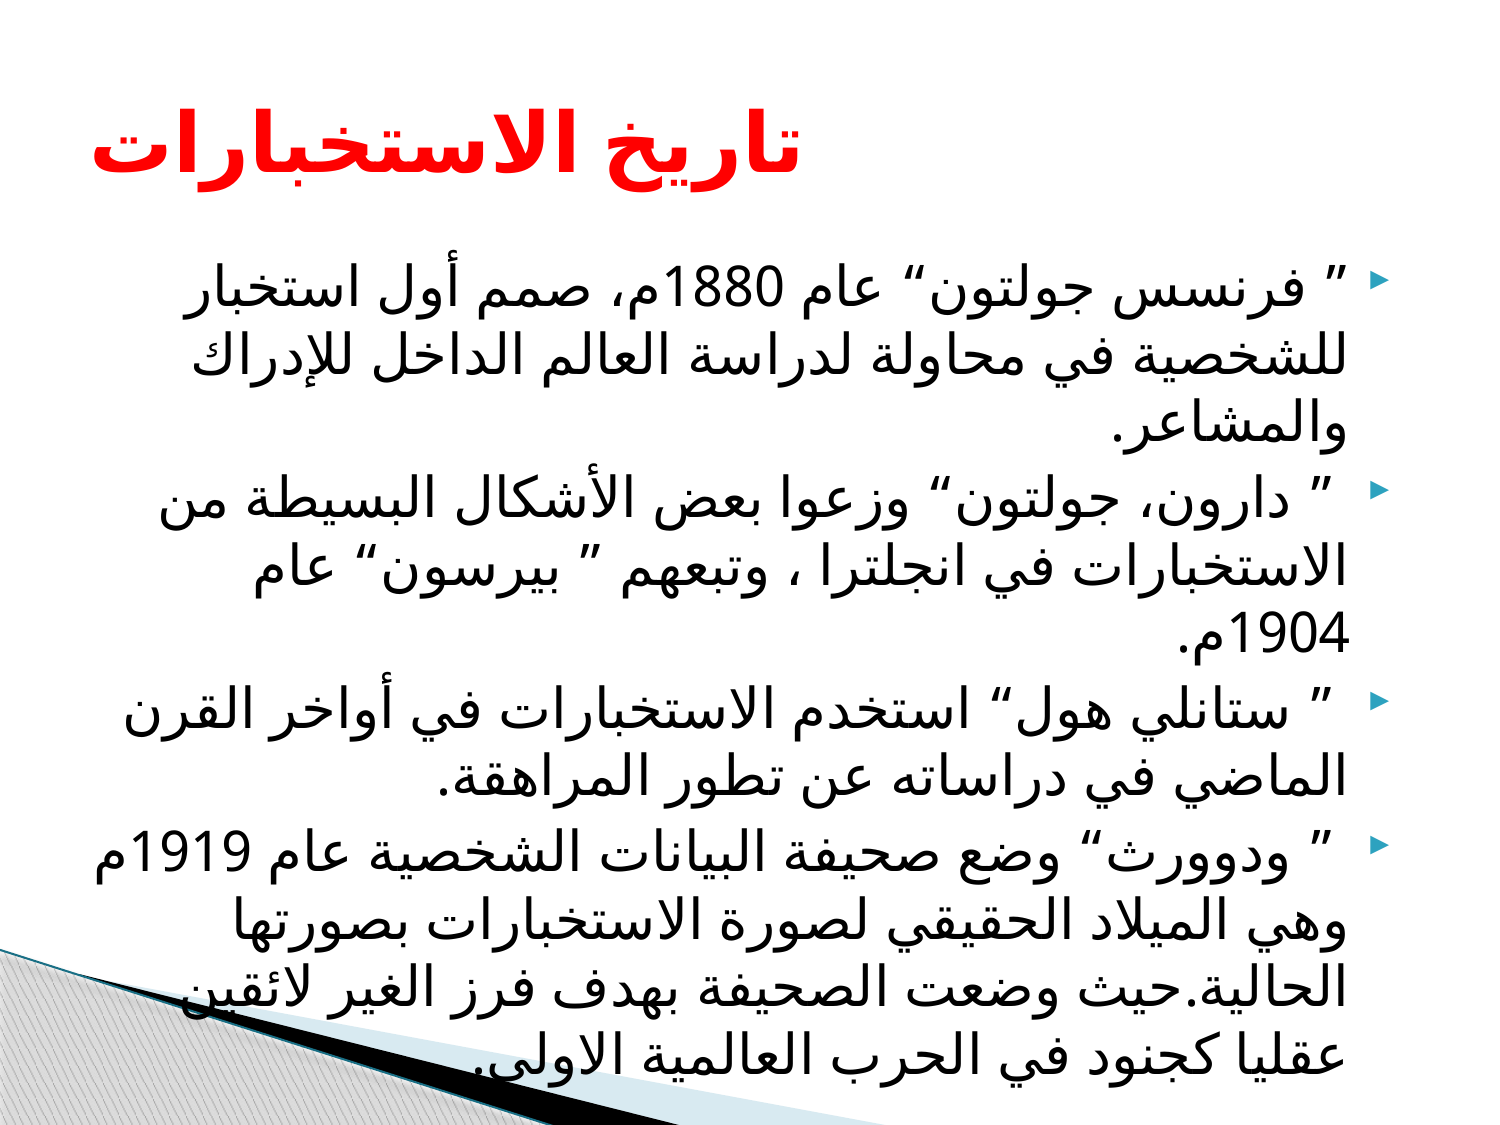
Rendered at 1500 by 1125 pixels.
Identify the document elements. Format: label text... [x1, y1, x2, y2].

list ” فرنسس جولتون“ عام 1880م، صمم أول استخبار للشخصية في محاولة لدراسة العالم الداخل للإدراك والمشاعر. ” دارون، جولتون“ وزعوا بعض الأشكال البسيطة من الاستخبارات في انجلترا ، وتبعهم ” بيرسون“ عام 1904م. ” ستانلي هول“ استخدم الاستخبارات في أواخر القرن الماضي في دراساته عن تطور المراهقة. ” ودوورث“ وضع صحيفة البيانات الشخصية عام 1919م وهي الميلاد الحقيقي لصورة الاستخبارات بصورتها الحالية.حيث وضعت الصحيفة بهدف فرز الغير لائقين عقليا كجنود في الحرب العالمية الاولى. [75, 243, 1425, 986]
title تاريخ الاستخبارات [75, 45, 1425, 233]
